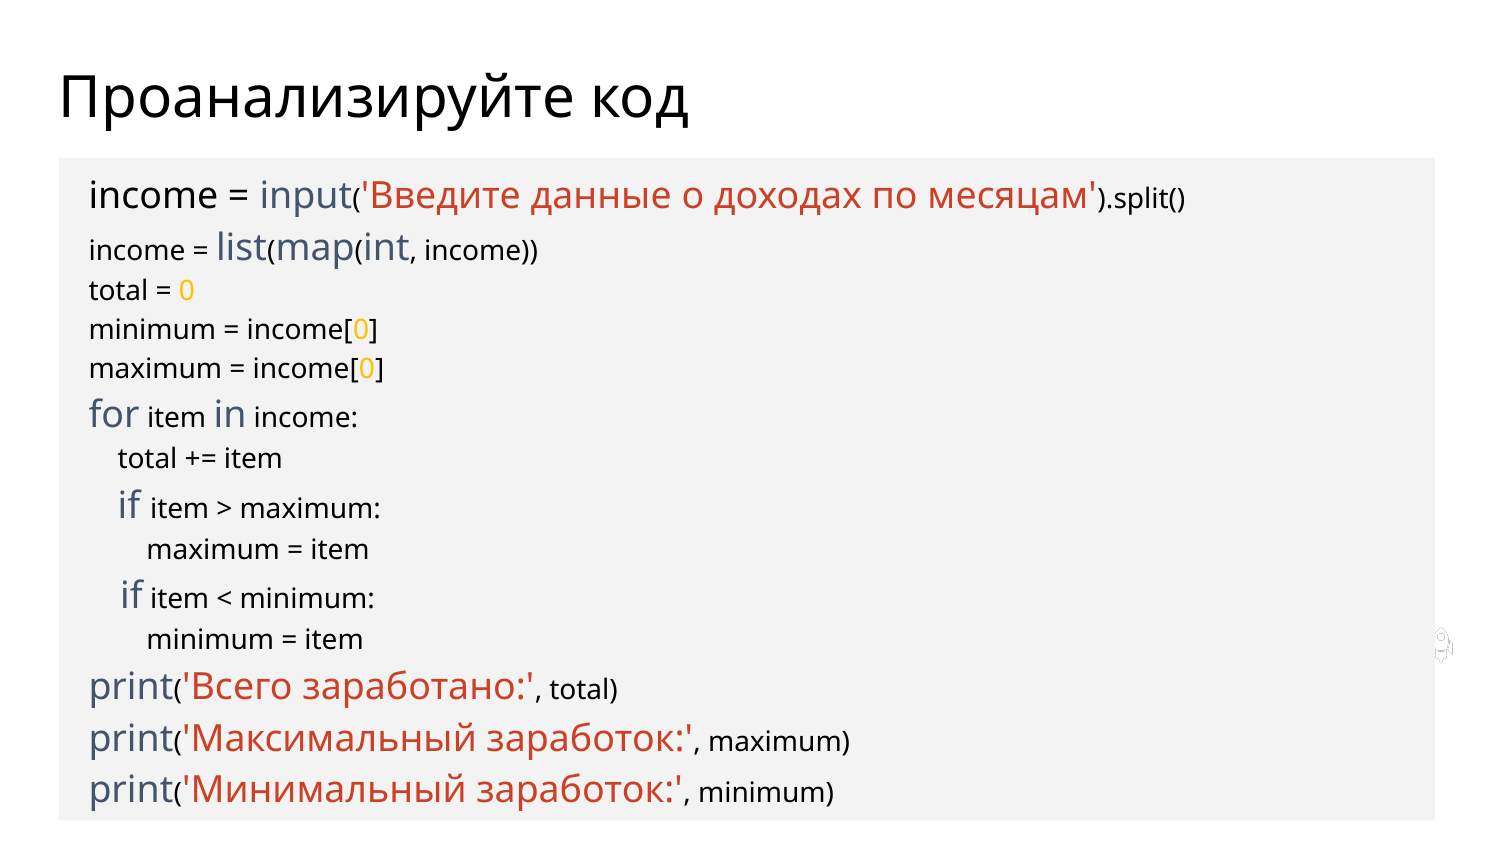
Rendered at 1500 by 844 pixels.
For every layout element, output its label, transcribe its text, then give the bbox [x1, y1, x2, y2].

text_box Проанализируйте код [58, 59, 1223, 127]
text_box income = input('Введите данные о доходах по месяцам').split() income = list(map(int, income)) total = 0 minimum = income[0] maximum = income[0] for item in income: total += item if item > maximum: maximum = item if item < minimum: minimum = item print('Всего заработано:', total) print('Максимальный заработок:', maximum) print('Минимальный заработок:', minimum) [58, 158, 1435, 821]
text_box [59, 59, 1444, 195]
picture [1423, 622, 1459, 668]
